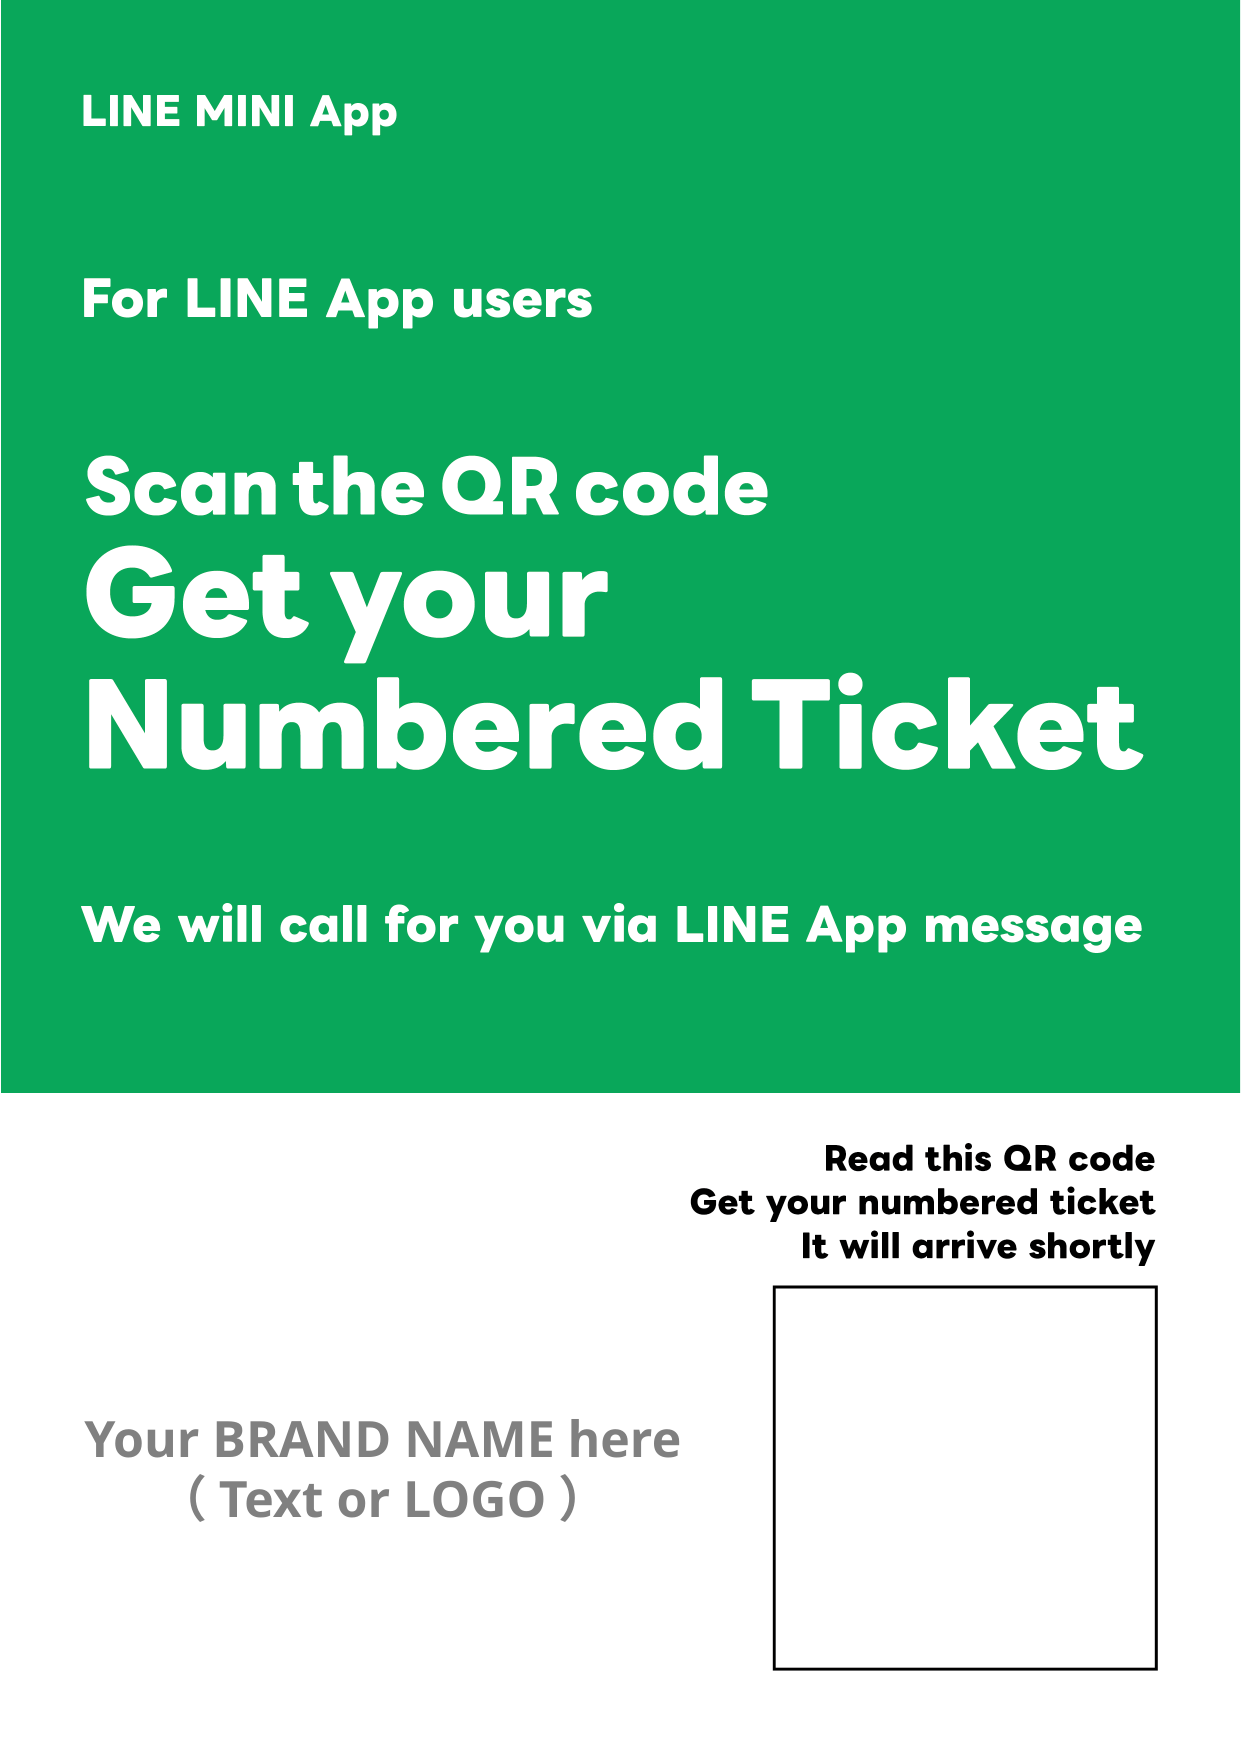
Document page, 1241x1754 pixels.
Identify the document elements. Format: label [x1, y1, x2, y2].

text_box [1, 0, 1241, 1754]
